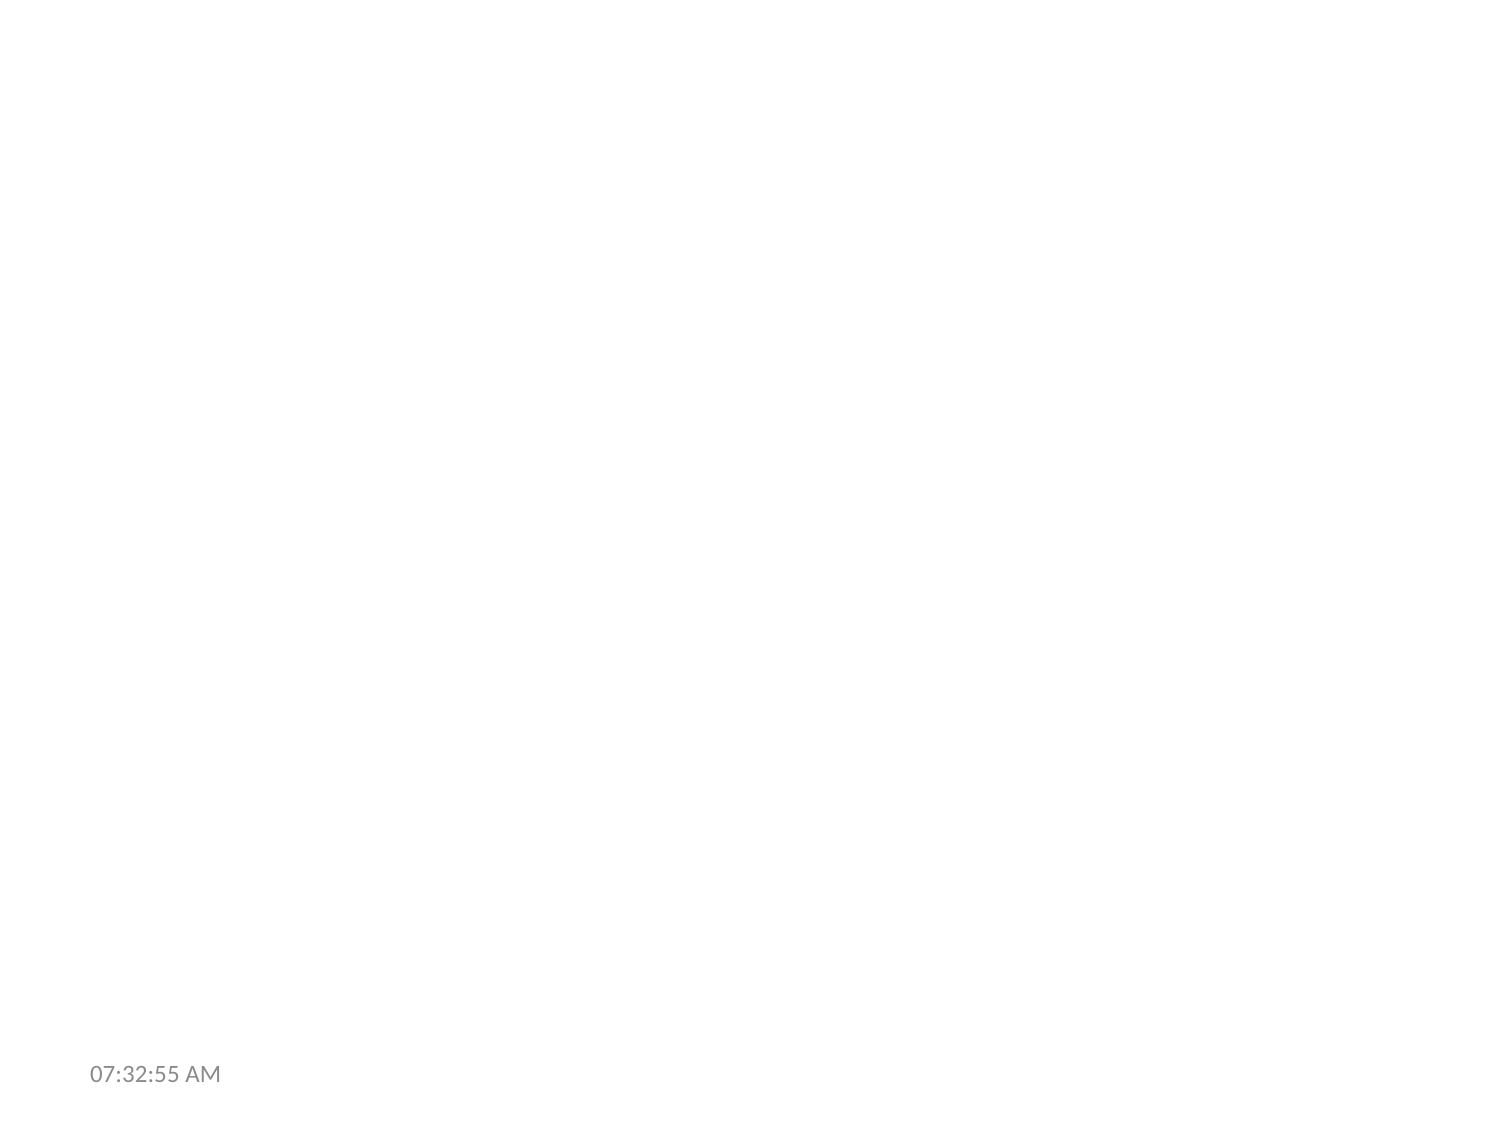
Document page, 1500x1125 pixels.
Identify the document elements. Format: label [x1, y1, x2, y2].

slide_number [75, 1042, 425, 1103]
